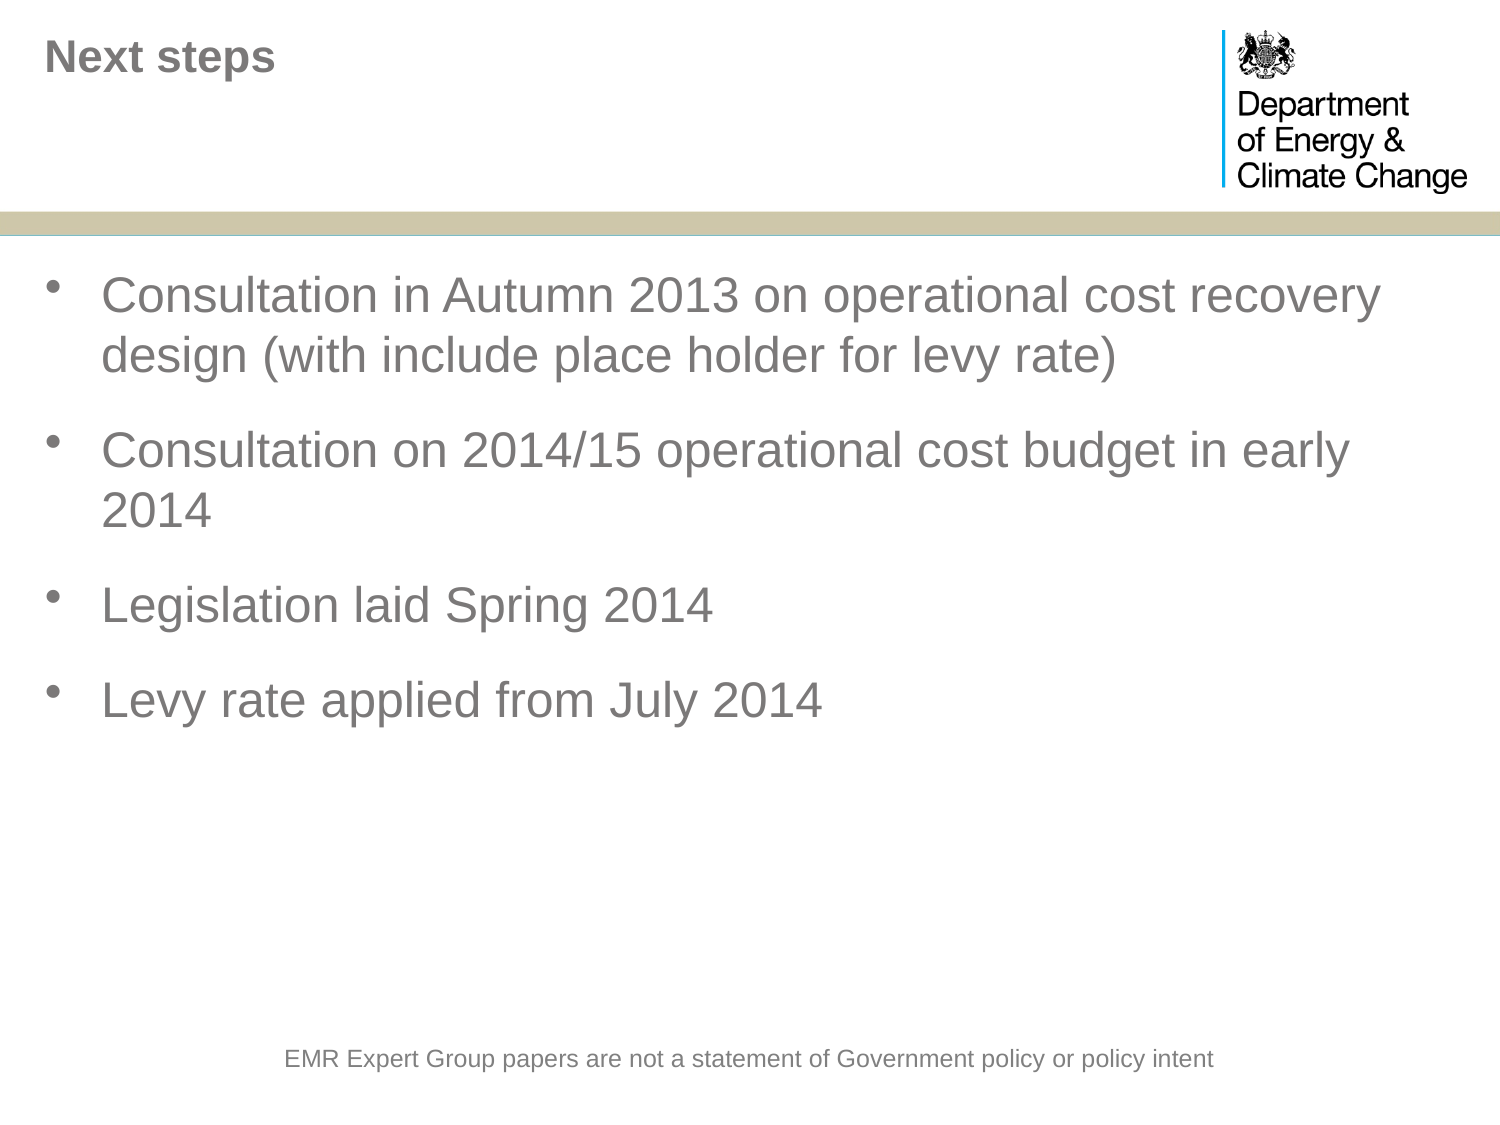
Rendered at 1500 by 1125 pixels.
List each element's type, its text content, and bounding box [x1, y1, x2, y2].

list Consultation in Autumn 2013 on operational cost recovery design (with include place holder for levy rate) Consultation on 2014/15 operational cost budget in early 2014 Legislation laid Spring 2014 Levy rate applied from July 2014 [29, 255, 1483, 977]
picture [0, 208, 1500, 236]
picture [1222, 30, 1467, 194]
title Next steps [29, 18, 916, 103]
text_box EMR Expert Group papers are not a statement of Government policy or policy intent [29, 1034, 1471, 1080]
